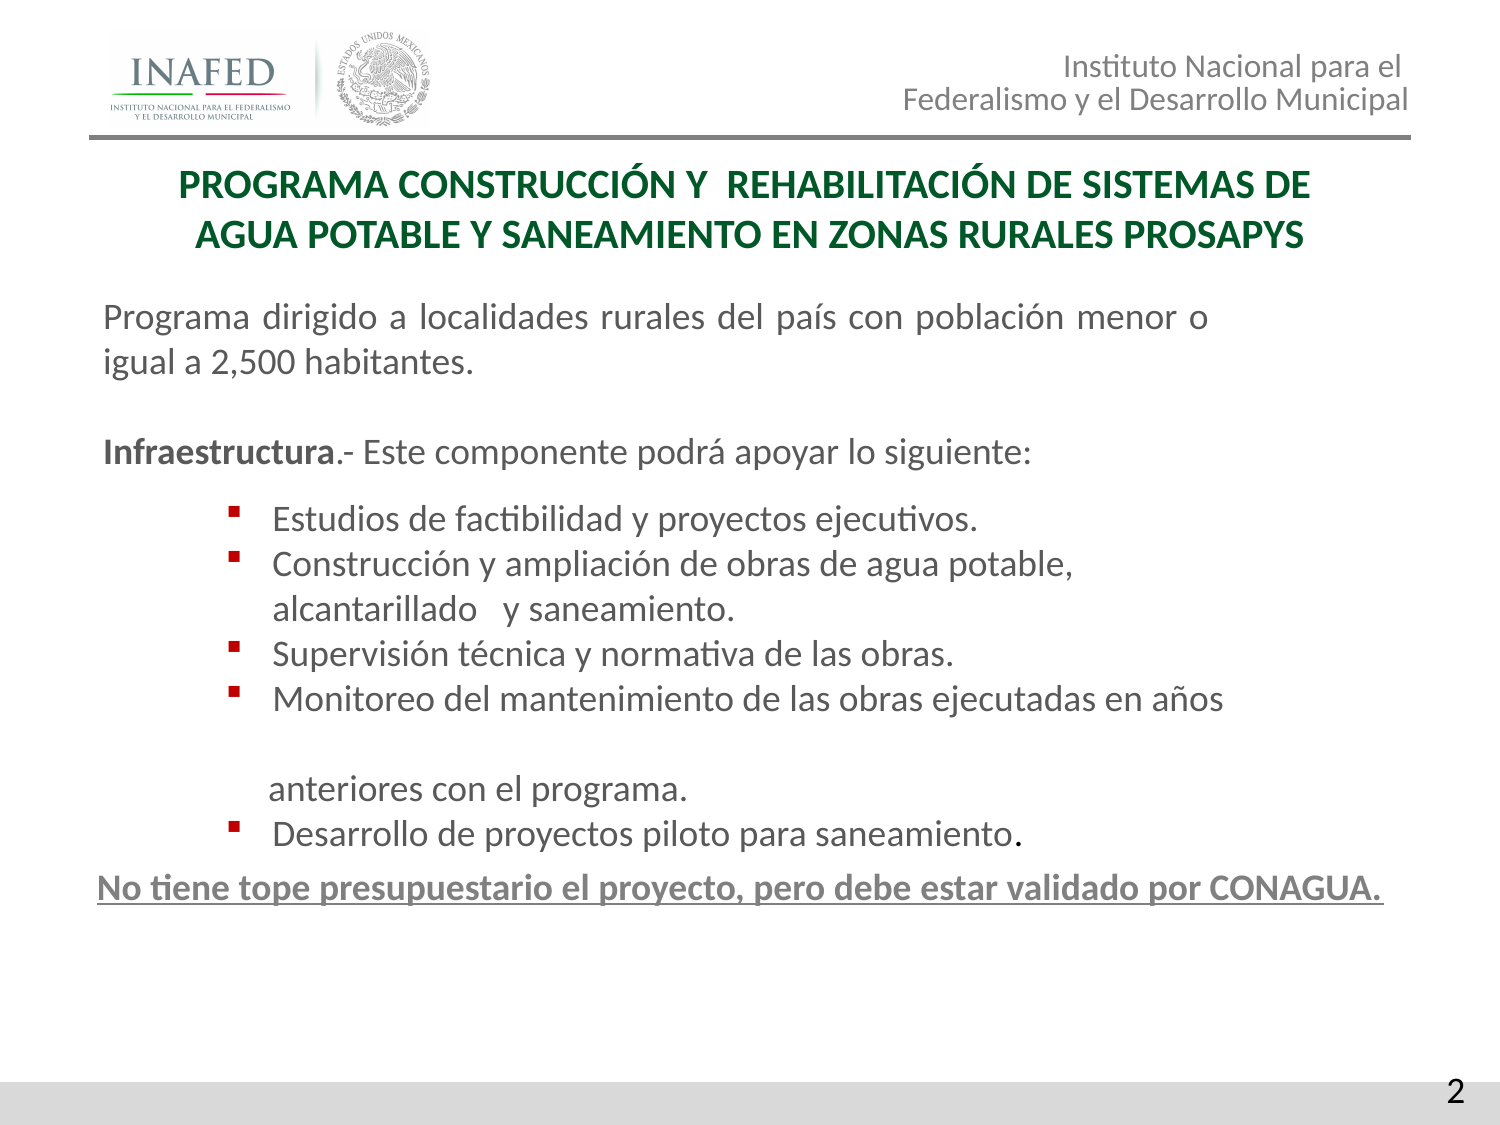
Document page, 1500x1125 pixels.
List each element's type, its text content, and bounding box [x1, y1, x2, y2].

text_box PROGRAMA CONSTRUCCIÓN Y REHABILITACIÓN DE SISTEMAS DE AGUA POTABLE Y SANEAMIENTO EN ZONAS RURALES PROSAPYS [87, 148, 1412, 264]
text_box Programa dirigido a localidades rurales del país con población menor o igual a 2,500 habitantes. Infraestructura.- Este componente podrá apoyar lo siguiente: [88, 284, 1226, 525]
text_box No tiene tope presupuestario el proyecto, pero debe estar validado por CONAGUA. [82, 855, 1454, 916]
text_box 2 [1411, 1058, 1500, 1119]
picture [110, 30, 430, 128]
text_box Estudios de factibilidad y proyectos ejecutivos. Construcción y ampliación de obras de agua potable, alcantarillado y saneamiento. Supervisión técnica y normativa de las obras. Monitoreo del mantenimiento de las obras ejecutadas en años anteriores con el programa. Desarrollo de proyectos piloto para saneamiento. [210, 486, 1301, 862]
